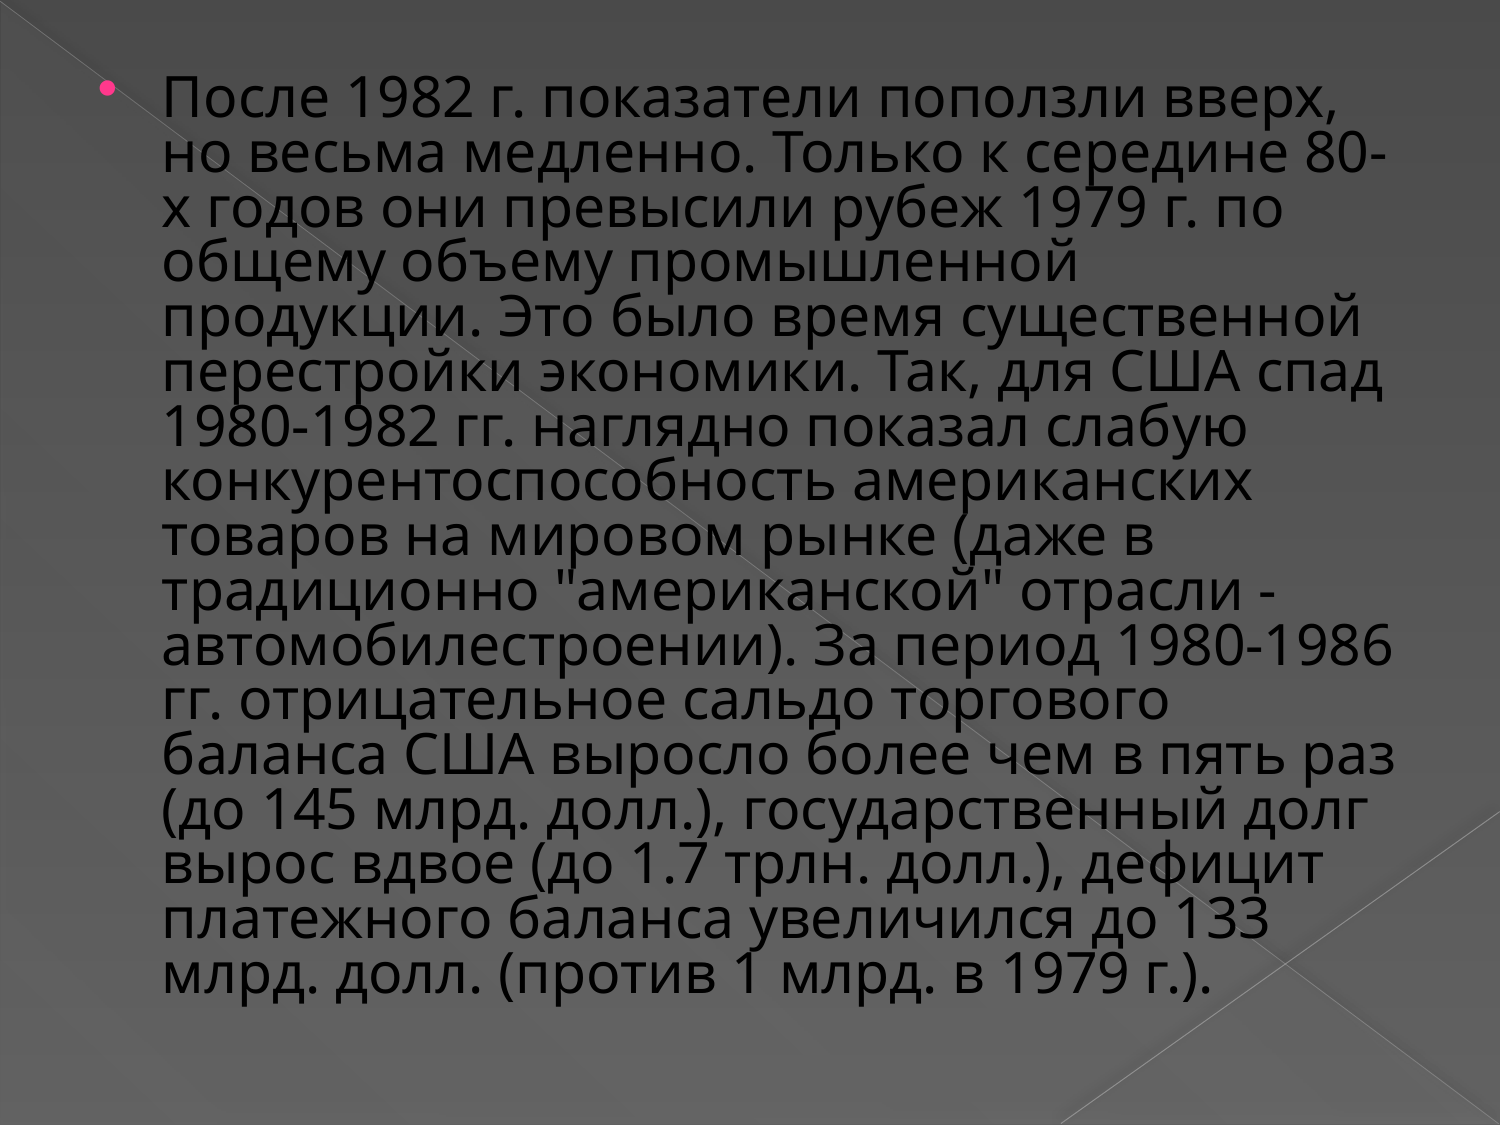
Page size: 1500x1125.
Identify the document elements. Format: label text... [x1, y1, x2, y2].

list После 1982 г. показатели поползли вверх, но весьма медленно. Только к середине 80-х годов они превысили рубеж 1979 г. по общему объему промышленной продукции. Это было время существенной перестройки экономики. Так, для США спад 1980-1982 гг. наглядно показал слабую конкурентоспособность американских товаров на мировом рынке (даже в традиционно "американской" отрасли -автомобилестроении). За период 1980-1986 гг. отрицательное сальдо торгового баланса США выросло более чем в пять раз (до 145 млрд. долл.), государственный долг вырос вдвое (до 1.7 трлн. долл.), дефицит платежного баланса увеличился до 133 млрд. долл. (против 1 млрд. в 1979 г.). [75, 66, 1425, 1071]
